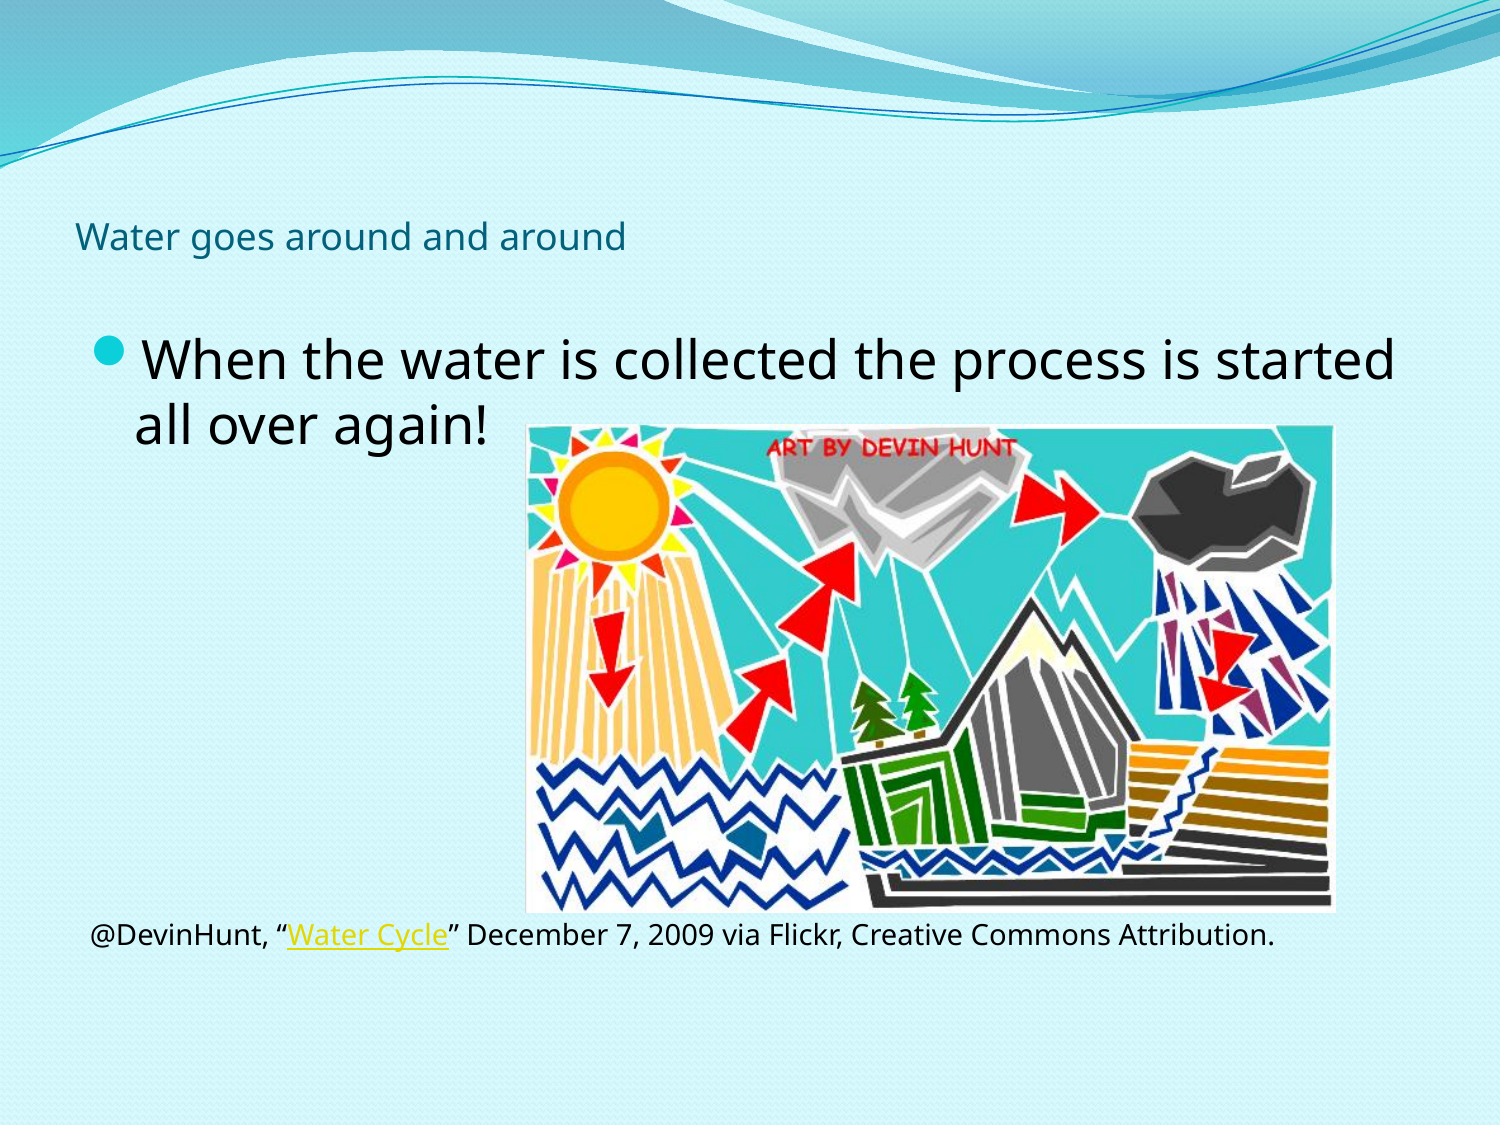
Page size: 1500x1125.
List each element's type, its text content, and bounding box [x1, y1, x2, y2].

title Water goes around and around [75, 115, 1425, 303]
list When the water is collected the process is started all over again! @DevinHunt, “Water Cycle” December 7, 2009 via Flickr, Creative Commons Attribution. [75, 317, 1425, 1038]
picture [524, 424, 1337, 914]
